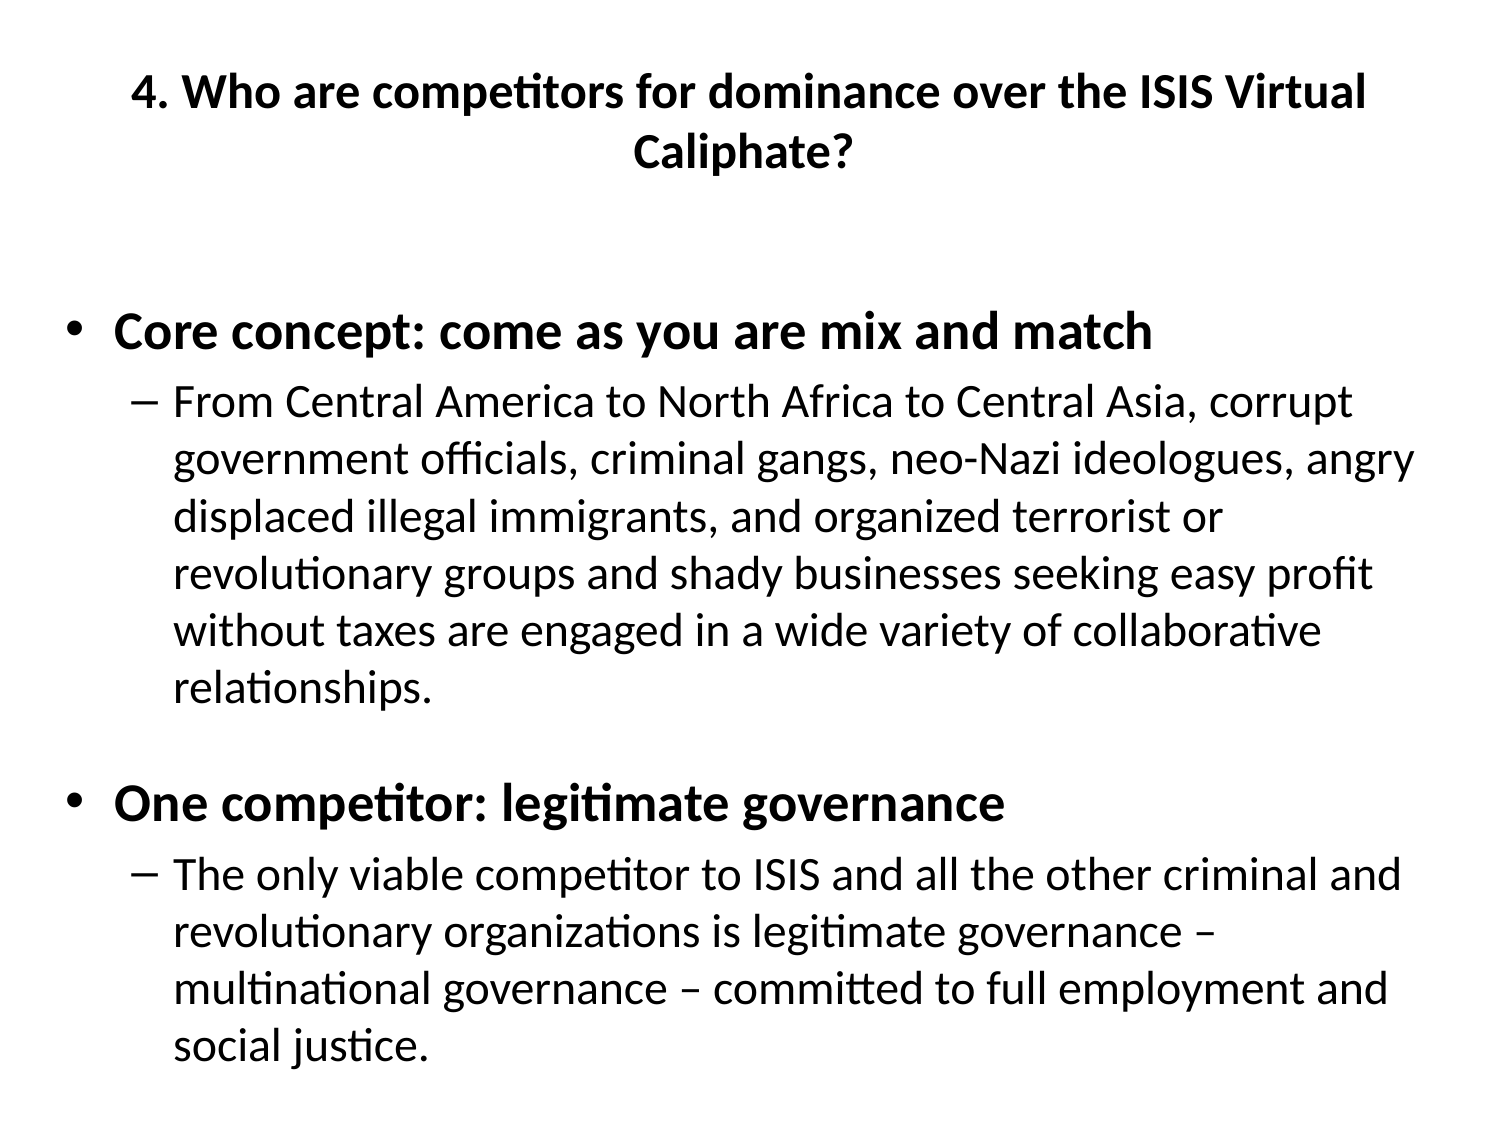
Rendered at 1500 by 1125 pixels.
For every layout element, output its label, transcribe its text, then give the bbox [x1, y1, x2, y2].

list Core concept: come as you are mix and match From Central America to North Africa to Central Asia, corrupt government officials, criminal gangs, neo-Nazi ideologues, angry displaced illegal immigrants, and organized terrorist or revolutionary groups and shady businesses seeking easy profit without taxes are engaged in a wide variety of collaborative relationships. One competitor: legitimate governance The only viable competitor to ISIS and all the other criminal and revolutionary organizations is legitimate governance – multinational governance – committed to full employment and social justice. [50, 287, 1438, 1088]
title 4. Who are competitors for dominance over the ISIS Virtual Caliphate? [0, 0, 1500, 188]
